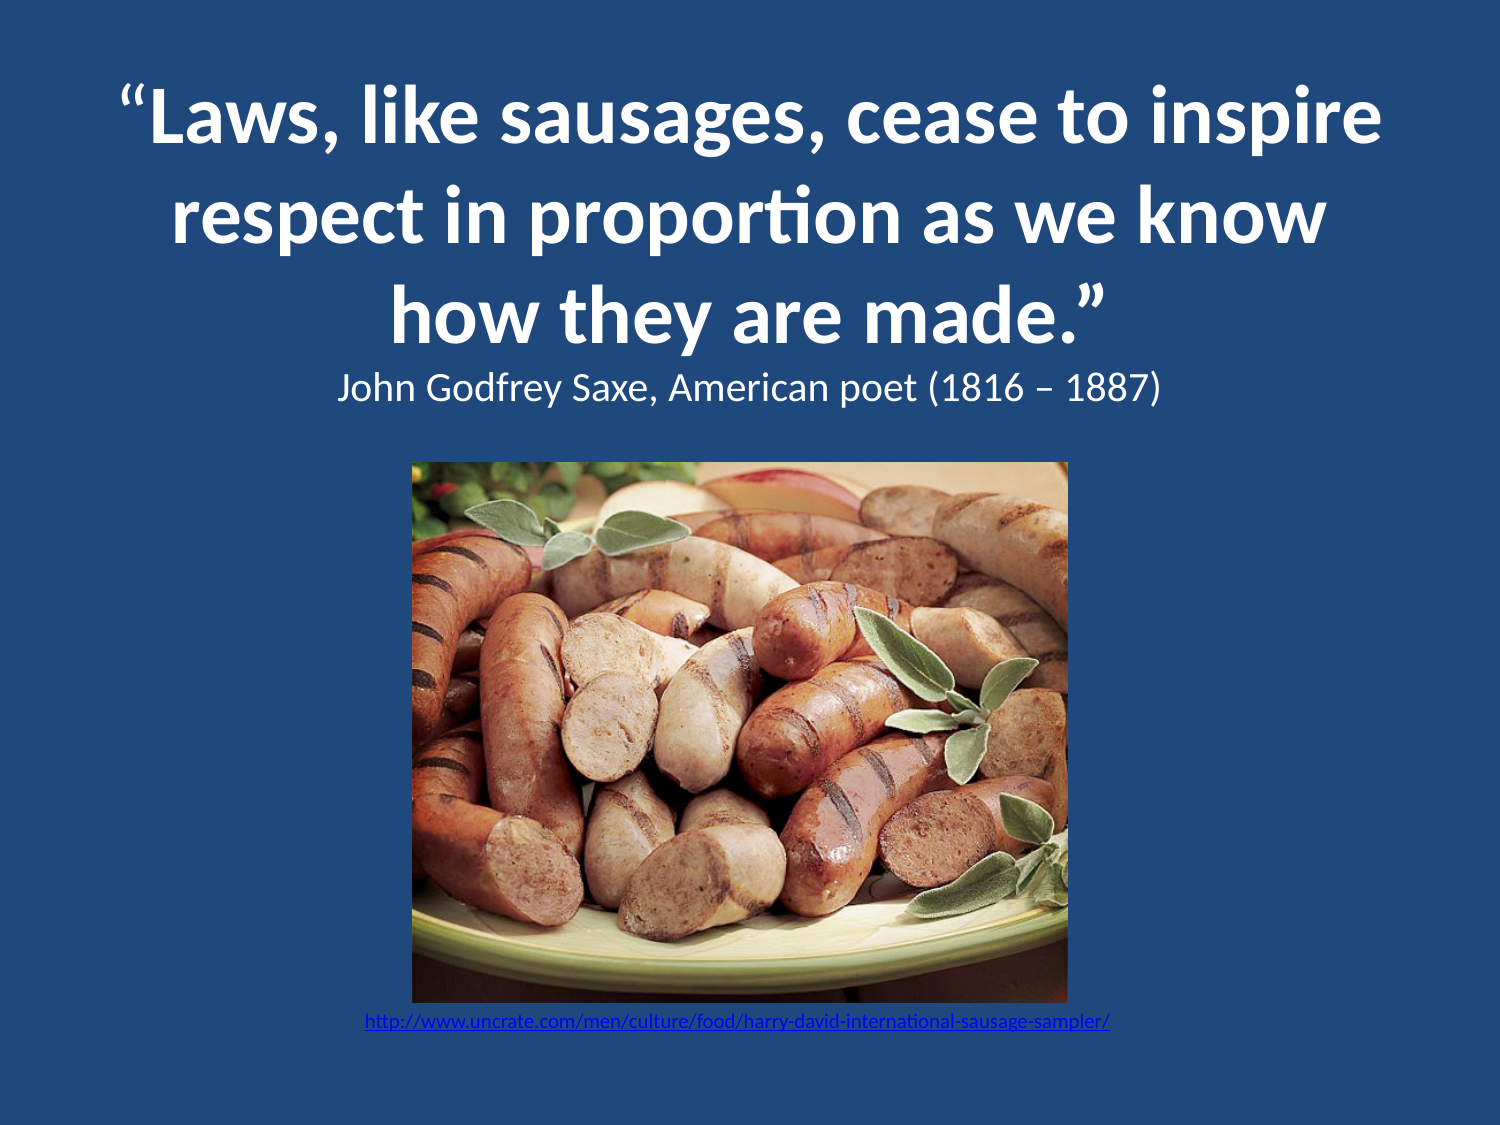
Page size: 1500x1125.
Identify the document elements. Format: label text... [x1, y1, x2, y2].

title “Laws, like sausages, cease to inspire respect in proportion as we know how they are made.” John Godfrey Saxe, American poet (1816 – 1887) [75, 45, 1425, 425]
text_box http://www.uncrate.com/men/culture/food/harry-david-international-sausage-sampler/ [349, 999, 1175, 1040]
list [412, 462, 1068, 1003]
